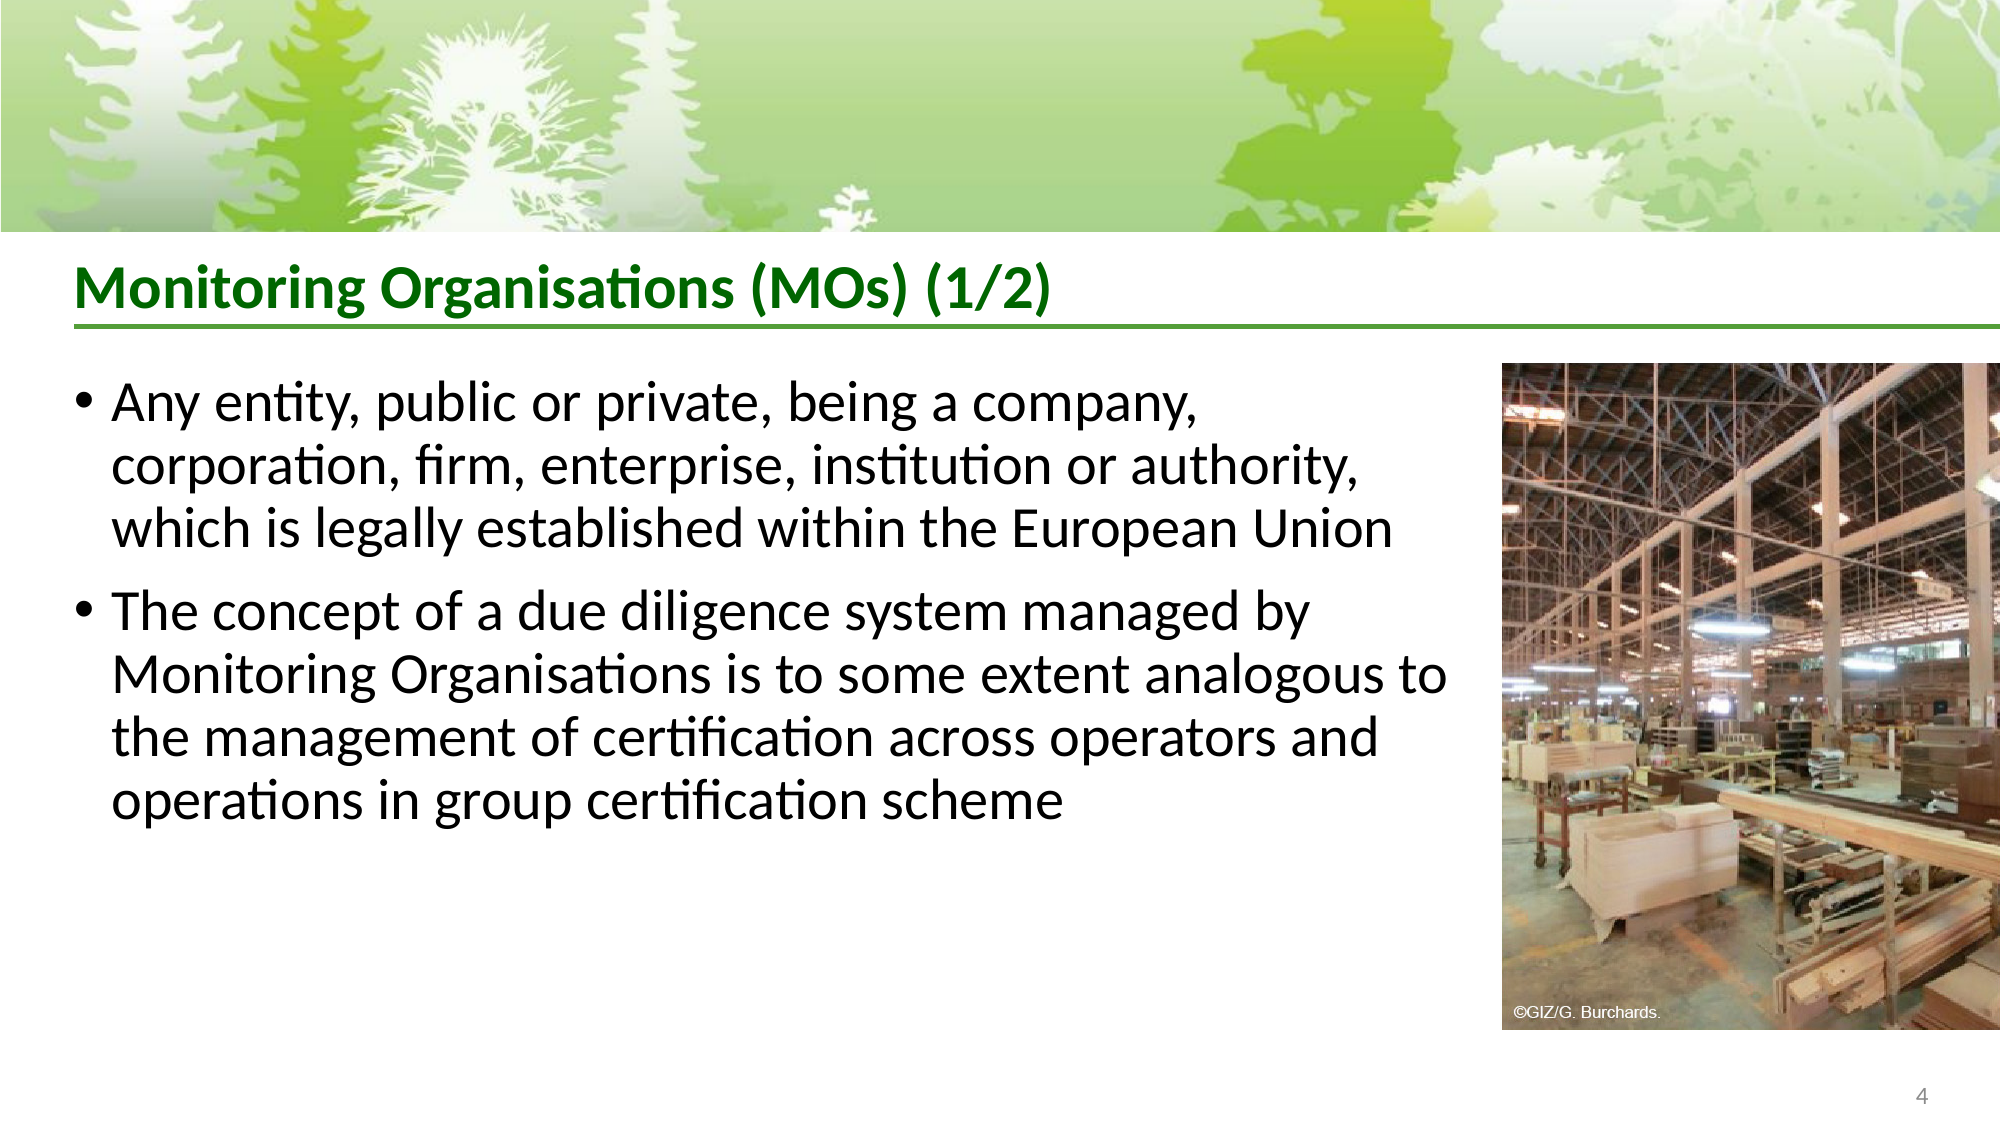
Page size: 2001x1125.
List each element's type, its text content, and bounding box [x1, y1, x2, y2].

picture [1499, 363, 2000, 1030]
slide_number 4 [1493, 1065, 1944, 1125]
list Any entity, public or private, being a company, corporation, firm, enterprise, institution or authority, which is legally established within the European Union The concept of a due diligence system managed by Monitoring Organisations is to some extent analogous to the management of certification across operators and operations in group certification scheme [58, 363, 1516, 1107]
title Monitoring Organisations (MOs) (1/2) [58, 194, 1409, 363]
picture [0, 0, 2000, 232]
